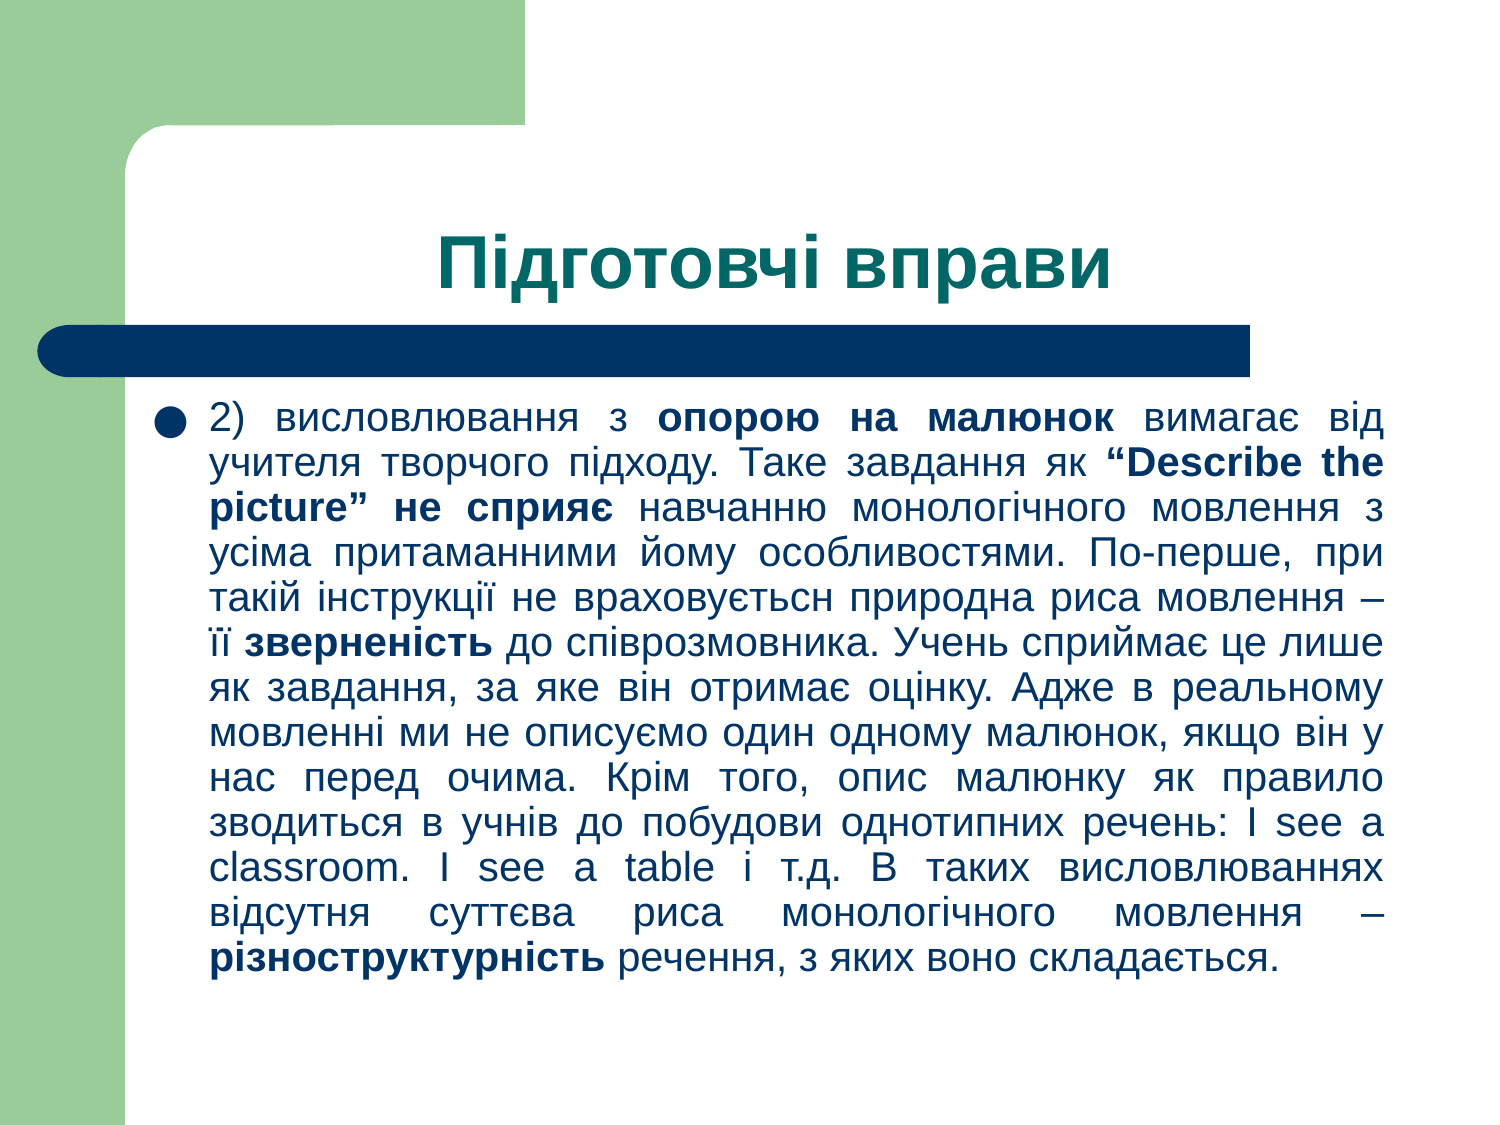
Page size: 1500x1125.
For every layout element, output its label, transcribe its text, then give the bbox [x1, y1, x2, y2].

title Підготовчі вправи [125, 125, 1425, 313]
list 2) висловлювання з опорою на малюнок вимагає від учителя творчого підходу. Таке завдання як “Describe the picture” не сприяє навчанню монологічного мовлення з усіма притаманними йому особливостями. По-перше, при такій інструкції не враховуєтьсн природна риса мовлення – її зверненість до співрозмовника. Учень сприймає це лише як завдання, за яке він отримає оцінку. Адже в реальному мовленні ми не описуємо один одному малюнок, якщо він у нас перед очима. Крім того, опис малюнку як правило зводиться в учнів до побудови однотипних речень: І see a classroom. I see a table і т.д. В таких висловлюваннях відсутня суттєва риса монологічного мовлення – різноструктурність речення, з яких воно складається. [137, 387, 1400, 999]
